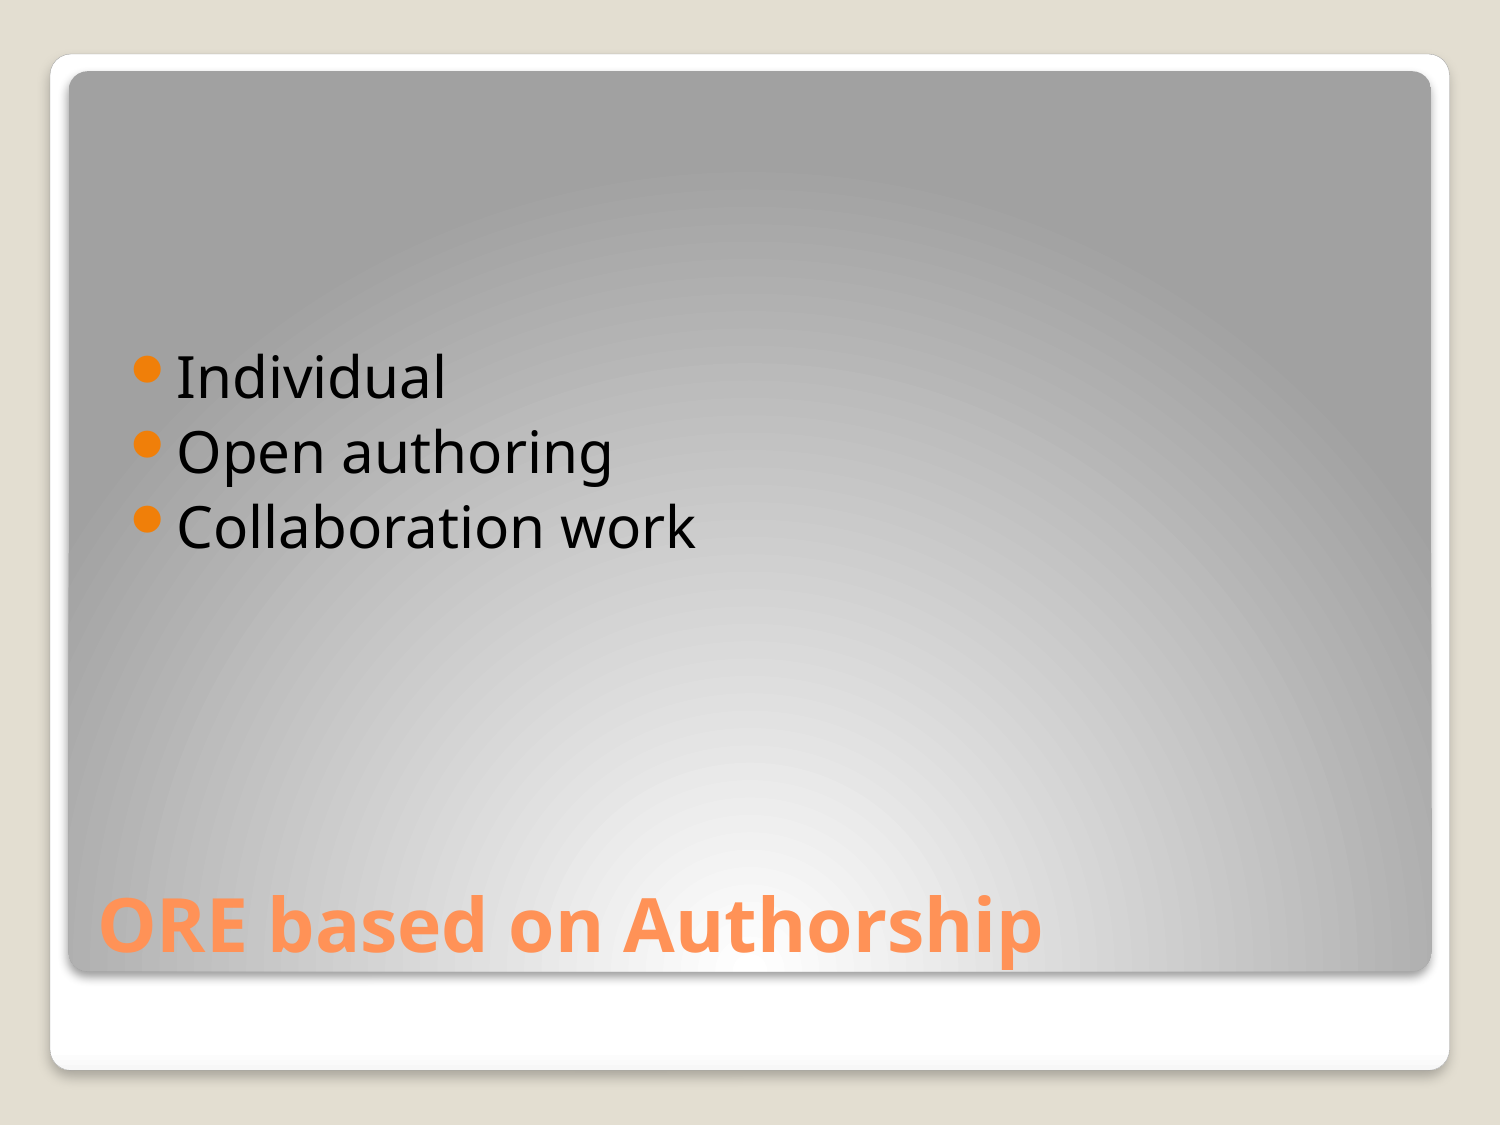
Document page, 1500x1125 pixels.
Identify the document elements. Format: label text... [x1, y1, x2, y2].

title ORE based on Authorship [82, 817, 1425, 975]
list Individual Open authoring Collaboration work [99, 324, 1443, 712]
